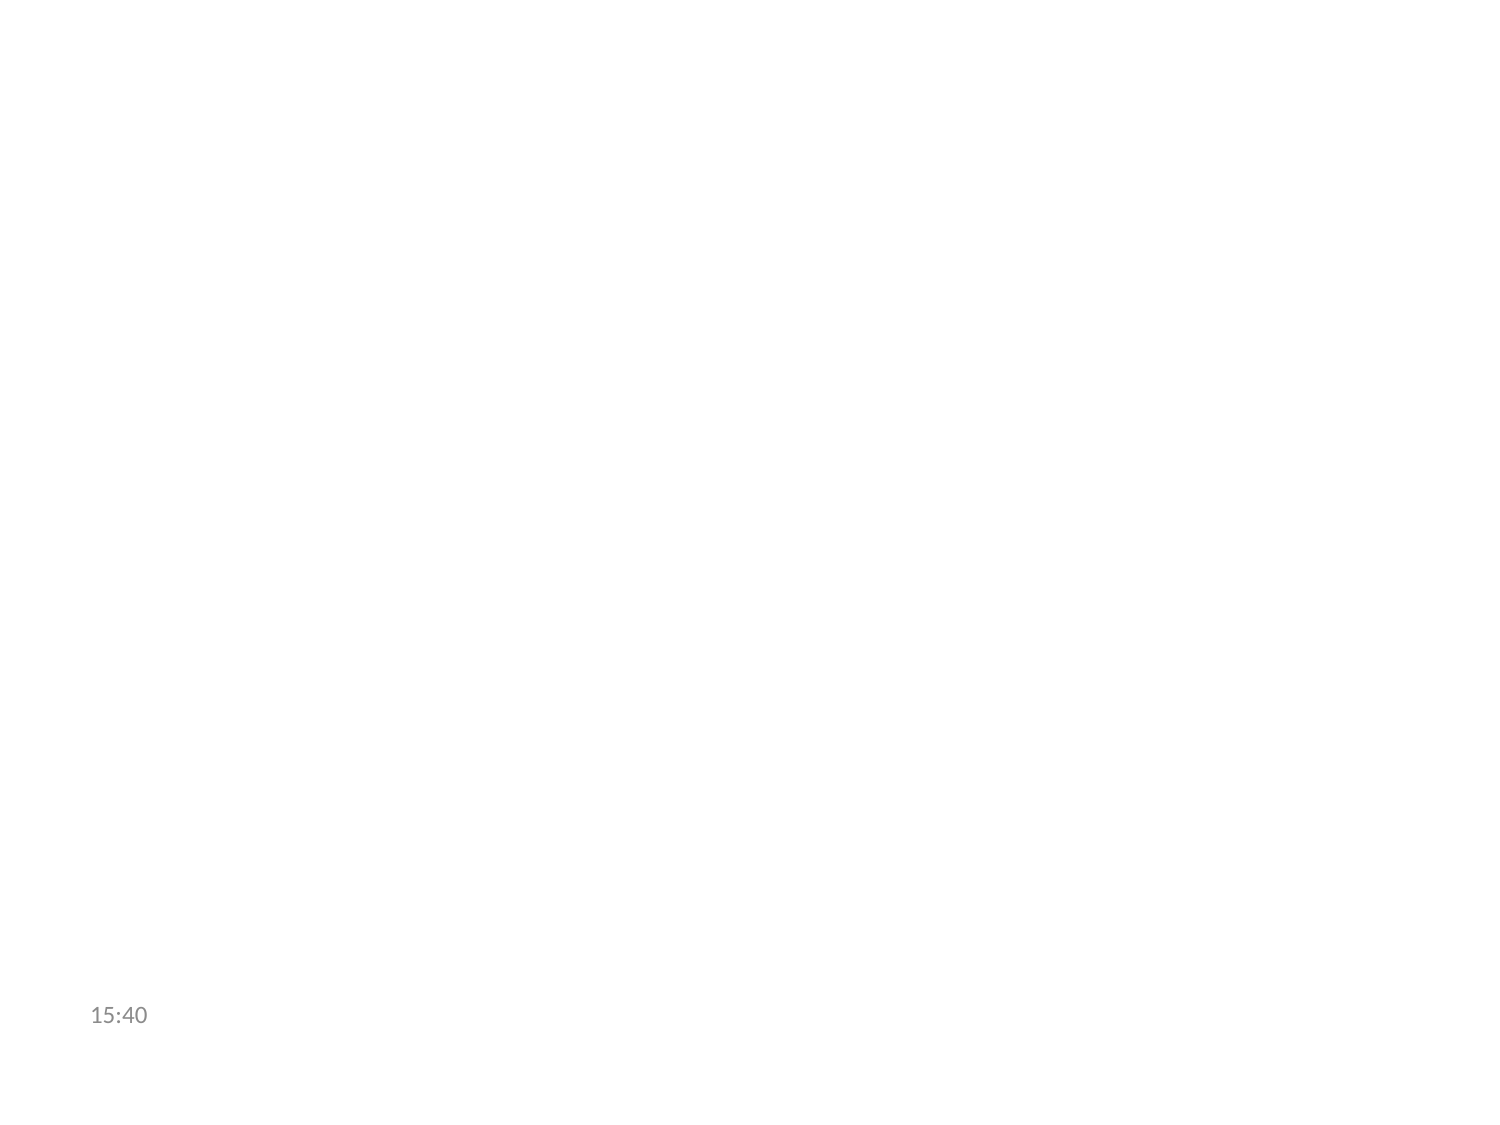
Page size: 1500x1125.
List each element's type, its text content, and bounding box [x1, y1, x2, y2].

text_box 15:35 [75, 983, 425, 1044]
